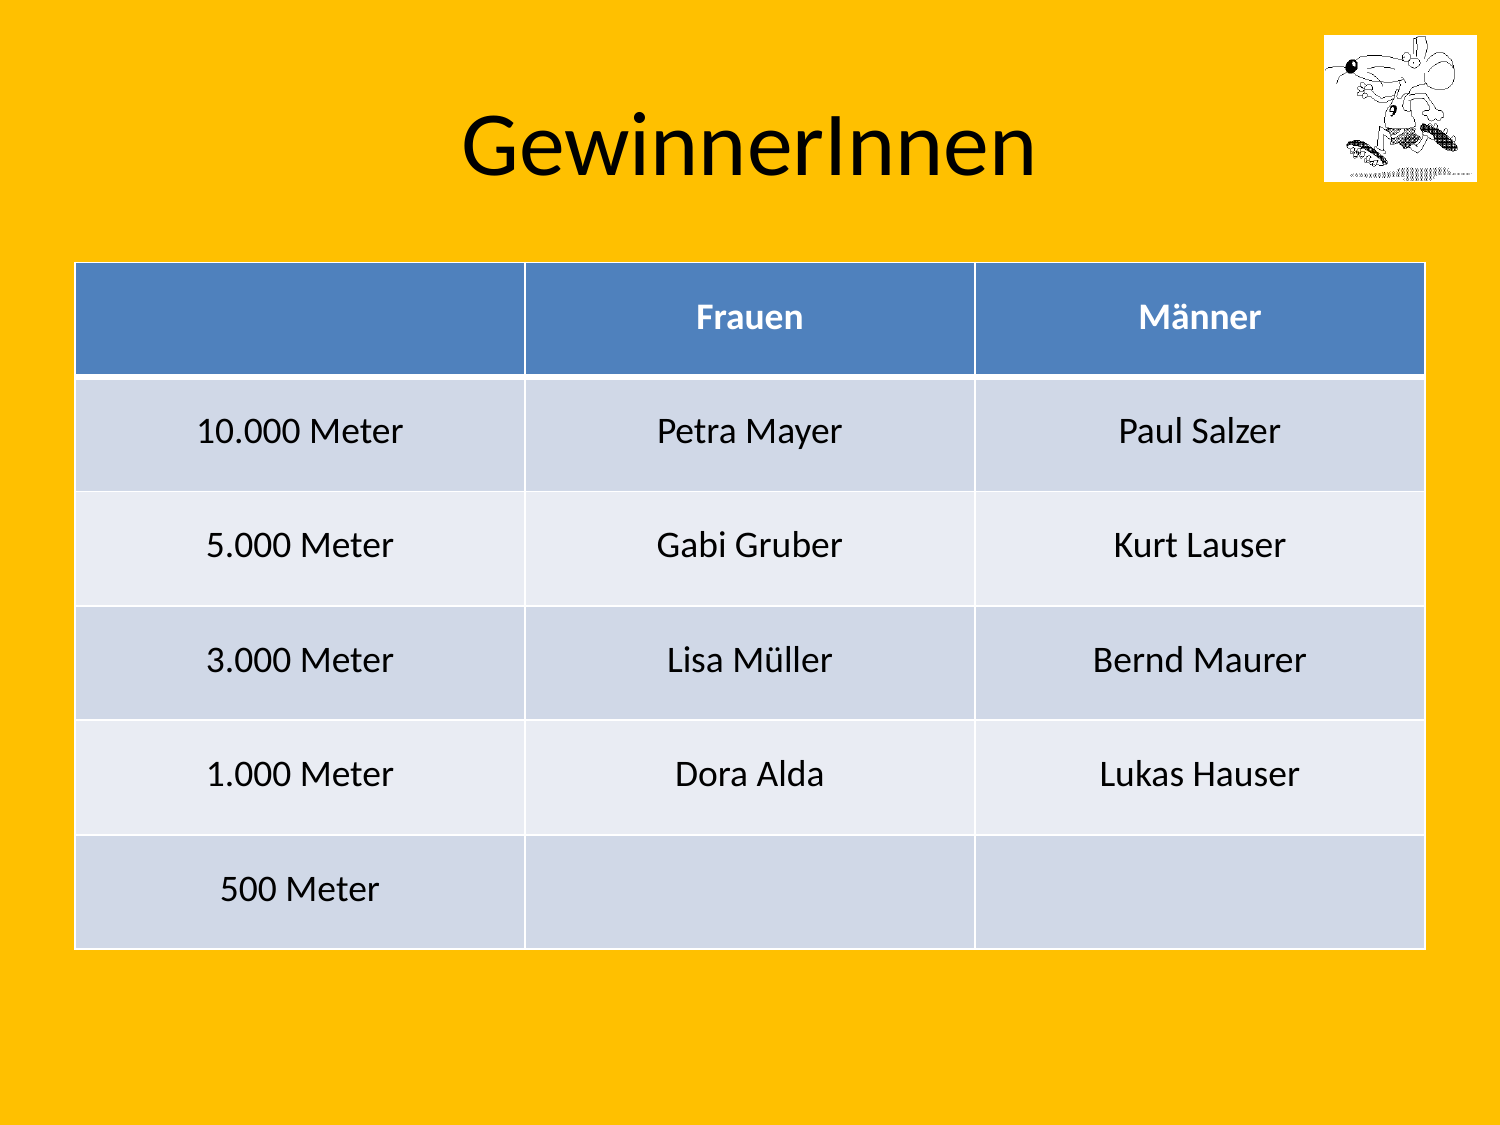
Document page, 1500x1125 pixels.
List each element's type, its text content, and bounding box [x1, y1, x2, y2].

table_header Männer [976, 263, 1424, 374]
table_cell [976, 836, 1424, 948]
table_cell Gabi Gruber [526, 492, 974, 605]
table_cell [526, 836, 974, 948]
table_cell 5.000 Meter [76, 492, 524, 605]
table_cell Lisa Müller [526, 607, 974, 719]
title GewinnerInnen [75, 45, 1425, 233]
table_cell 10.000 Meter [76, 380, 524, 491]
table_cell Lukas Hauser [976, 721, 1424, 834]
table_header Frauen [526, 263, 974, 374]
table_cell Paul Salzer [976, 380, 1424, 491]
table_cell Bernd Maurer [976, 607, 1424, 719]
table_cell 3.000 Meter [76, 607, 524, 719]
table_cell 500 Meter [76, 836, 524, 948]
picture [1324, 35, 1477, 182]
table_header [76, 263, 524, 374]
table_cell Petra Mayer [526, 380, 974, 491]
table_cell Dora Alda [526, 721, 974, 834]
table_cell Kurt Lauser [976, 492, 1424, 605]
table_cell 1.000 Meter [76, 721, 524, 834]
